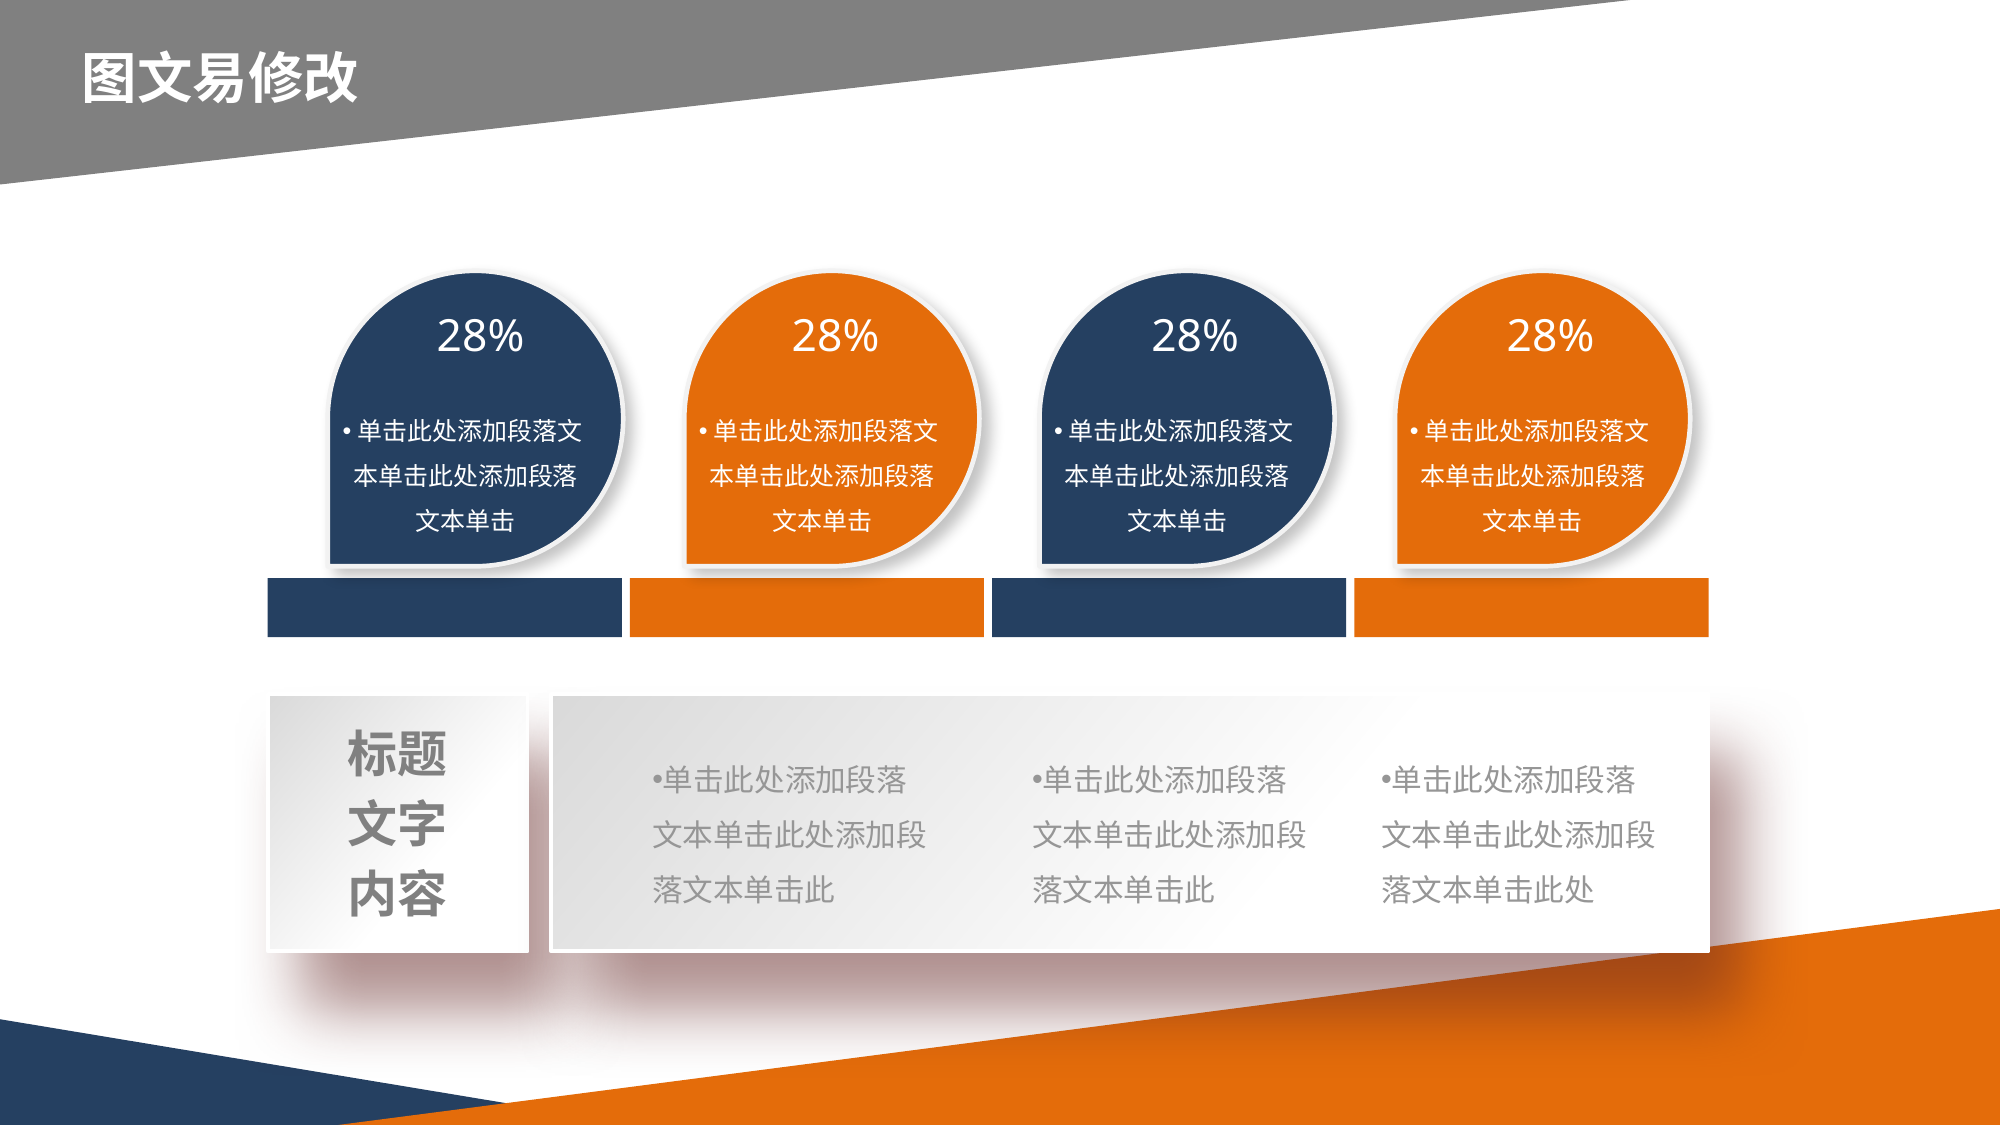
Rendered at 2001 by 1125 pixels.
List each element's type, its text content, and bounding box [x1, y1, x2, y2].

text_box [1354, 270, 1709, 638]
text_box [267, 693, 1709, 952]
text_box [267, 270, 624, 638]
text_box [629, 270, 985, 638]
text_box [991, 270, 1347, 638]
text_box 图文易修改 [0, 42, 441, 110]
